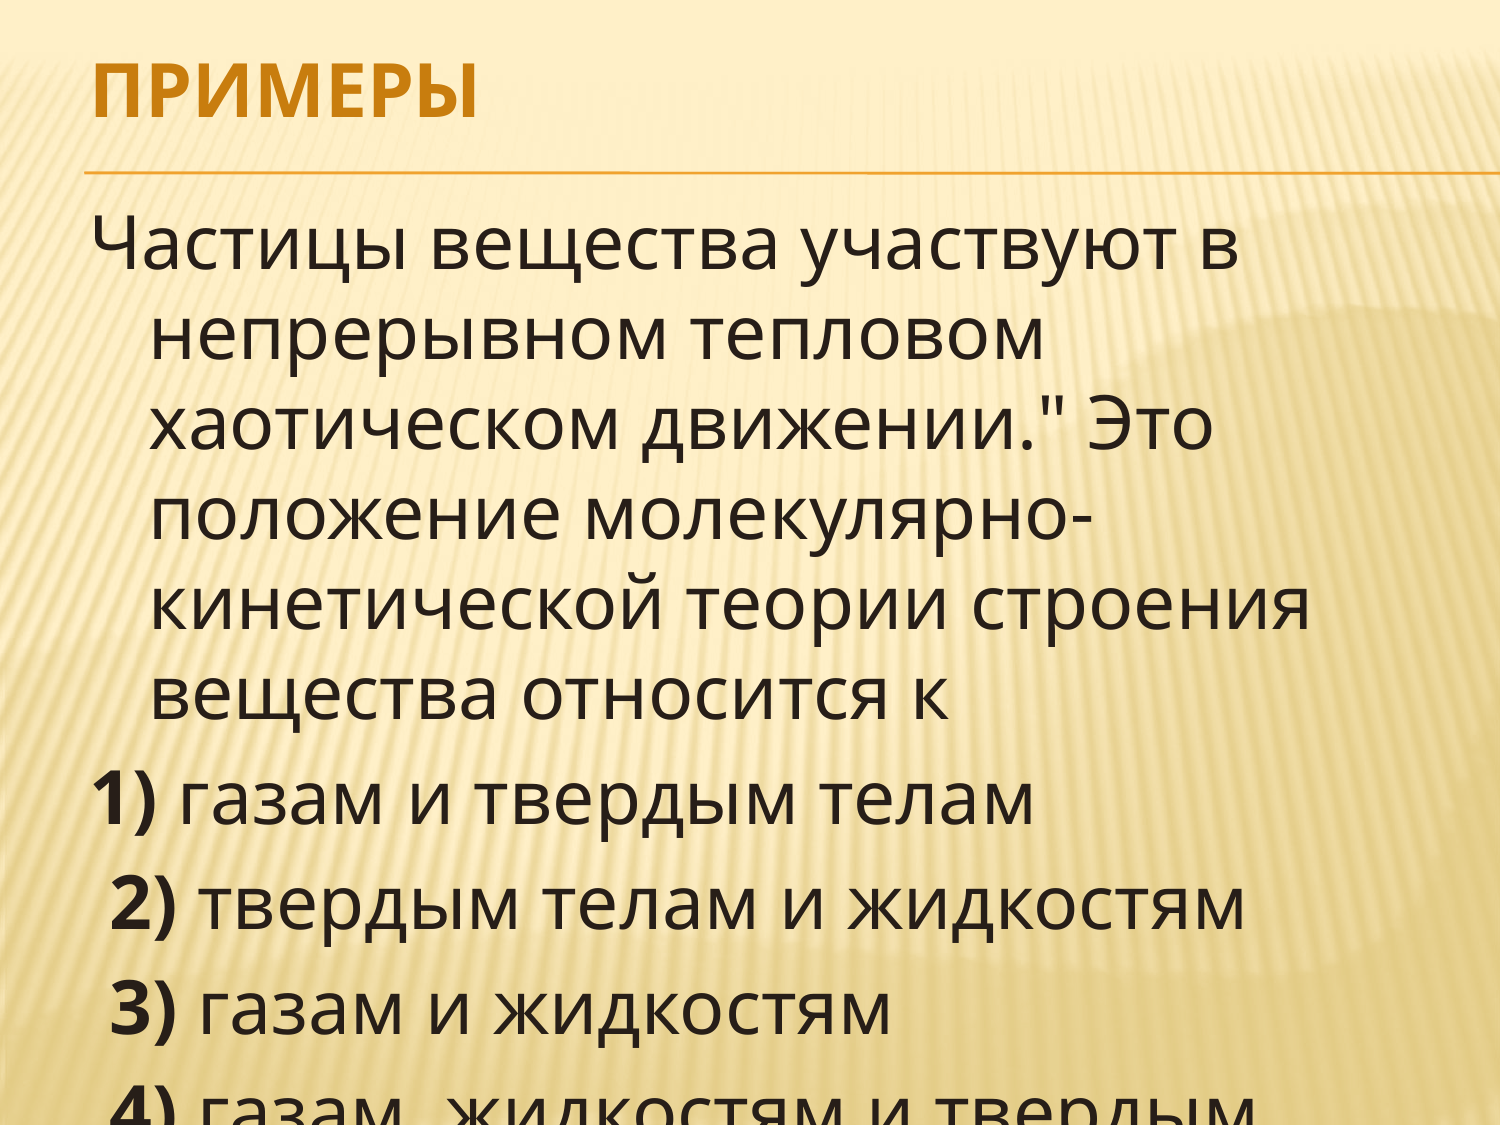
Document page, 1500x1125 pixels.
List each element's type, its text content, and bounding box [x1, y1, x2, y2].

list Частицы вещества участвуют в непрерывном тепловом хаотическом движении." Это положение молекулярно-кинетической теории строения вещества относится к 1) газам и твердым телам 2) твердым телам и жидкостям 3) газам и жидкостям 4) газам, жидкостям и твердым телам [75, 187, 1425, 1005]
title ПРИМЕРЫ [75, 0, 1425, 176]
